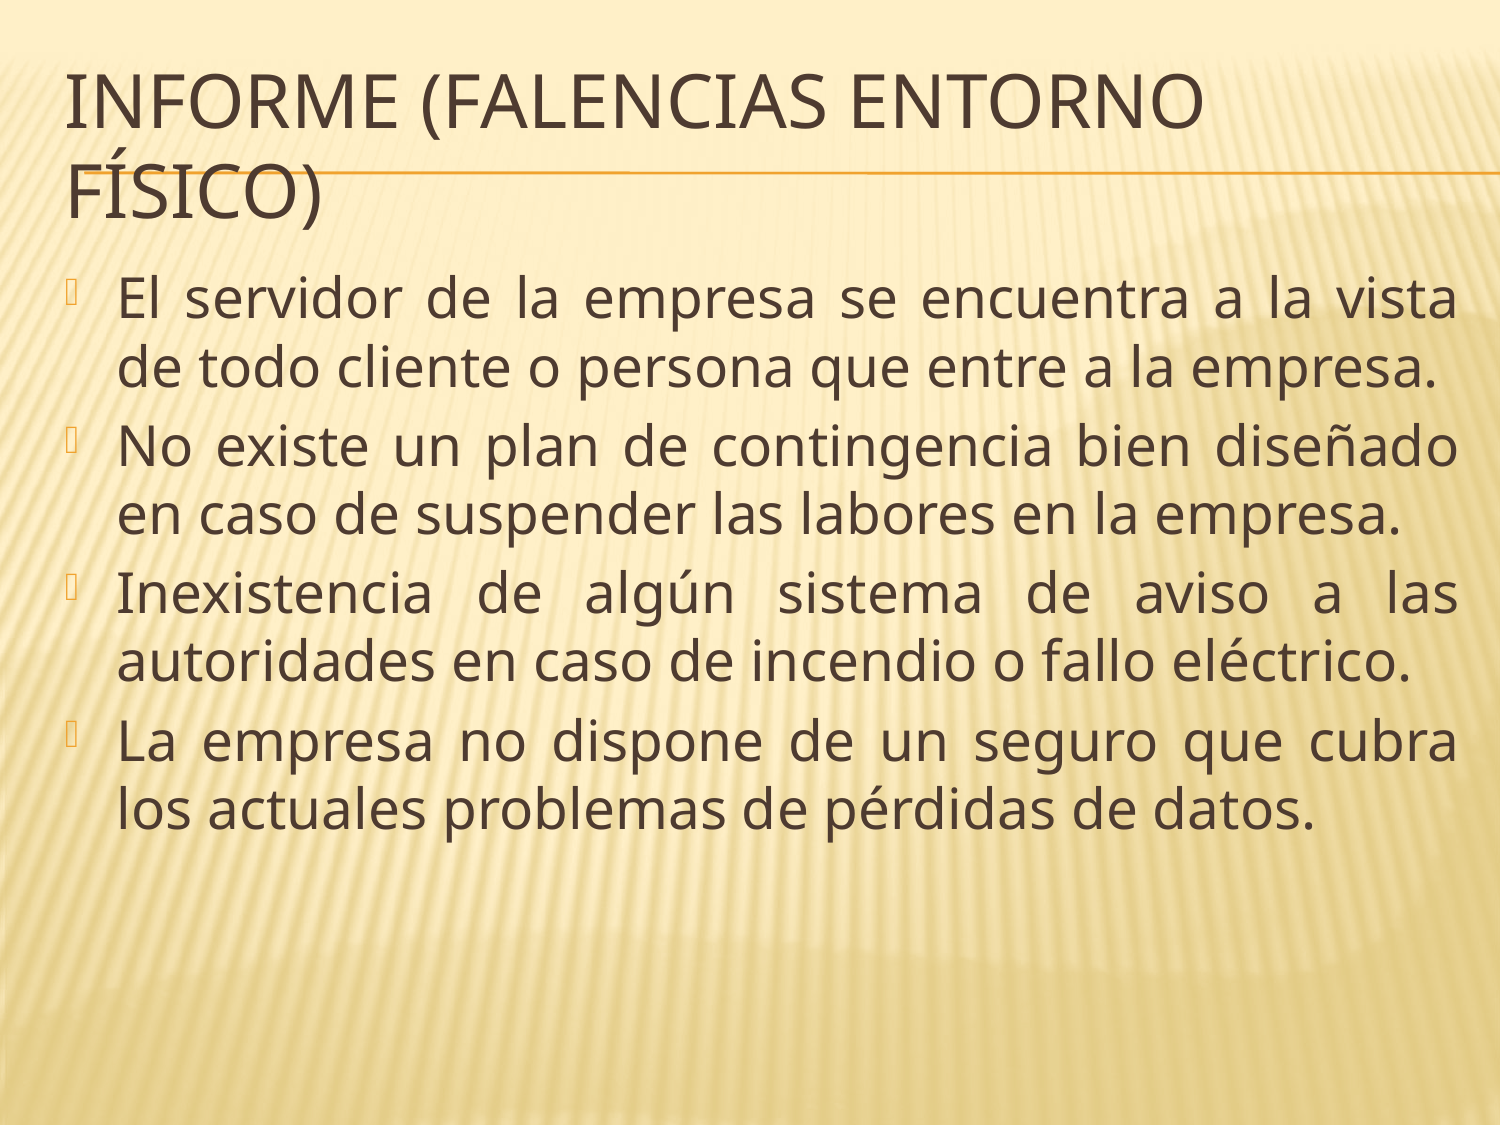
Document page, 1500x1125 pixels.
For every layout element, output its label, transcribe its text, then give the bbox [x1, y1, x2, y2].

title Informe (falencias entorno físico) [50, 75, 1475, 213]
list El servidor de la empresa se encuentra a la vista de todo cliente o persona que entre a la empresa. No existe un plan de contingencia bien diseñado en caso de suspender las labores en la empresa. Inexistencia de algún sistema de aviso a las autoridades en caso de incendio o fallo eléctrico. La empresa no dispone de un seguro que cubra los actuales problemas de pérdidas de datos. [50, 254, 1475, 998]
